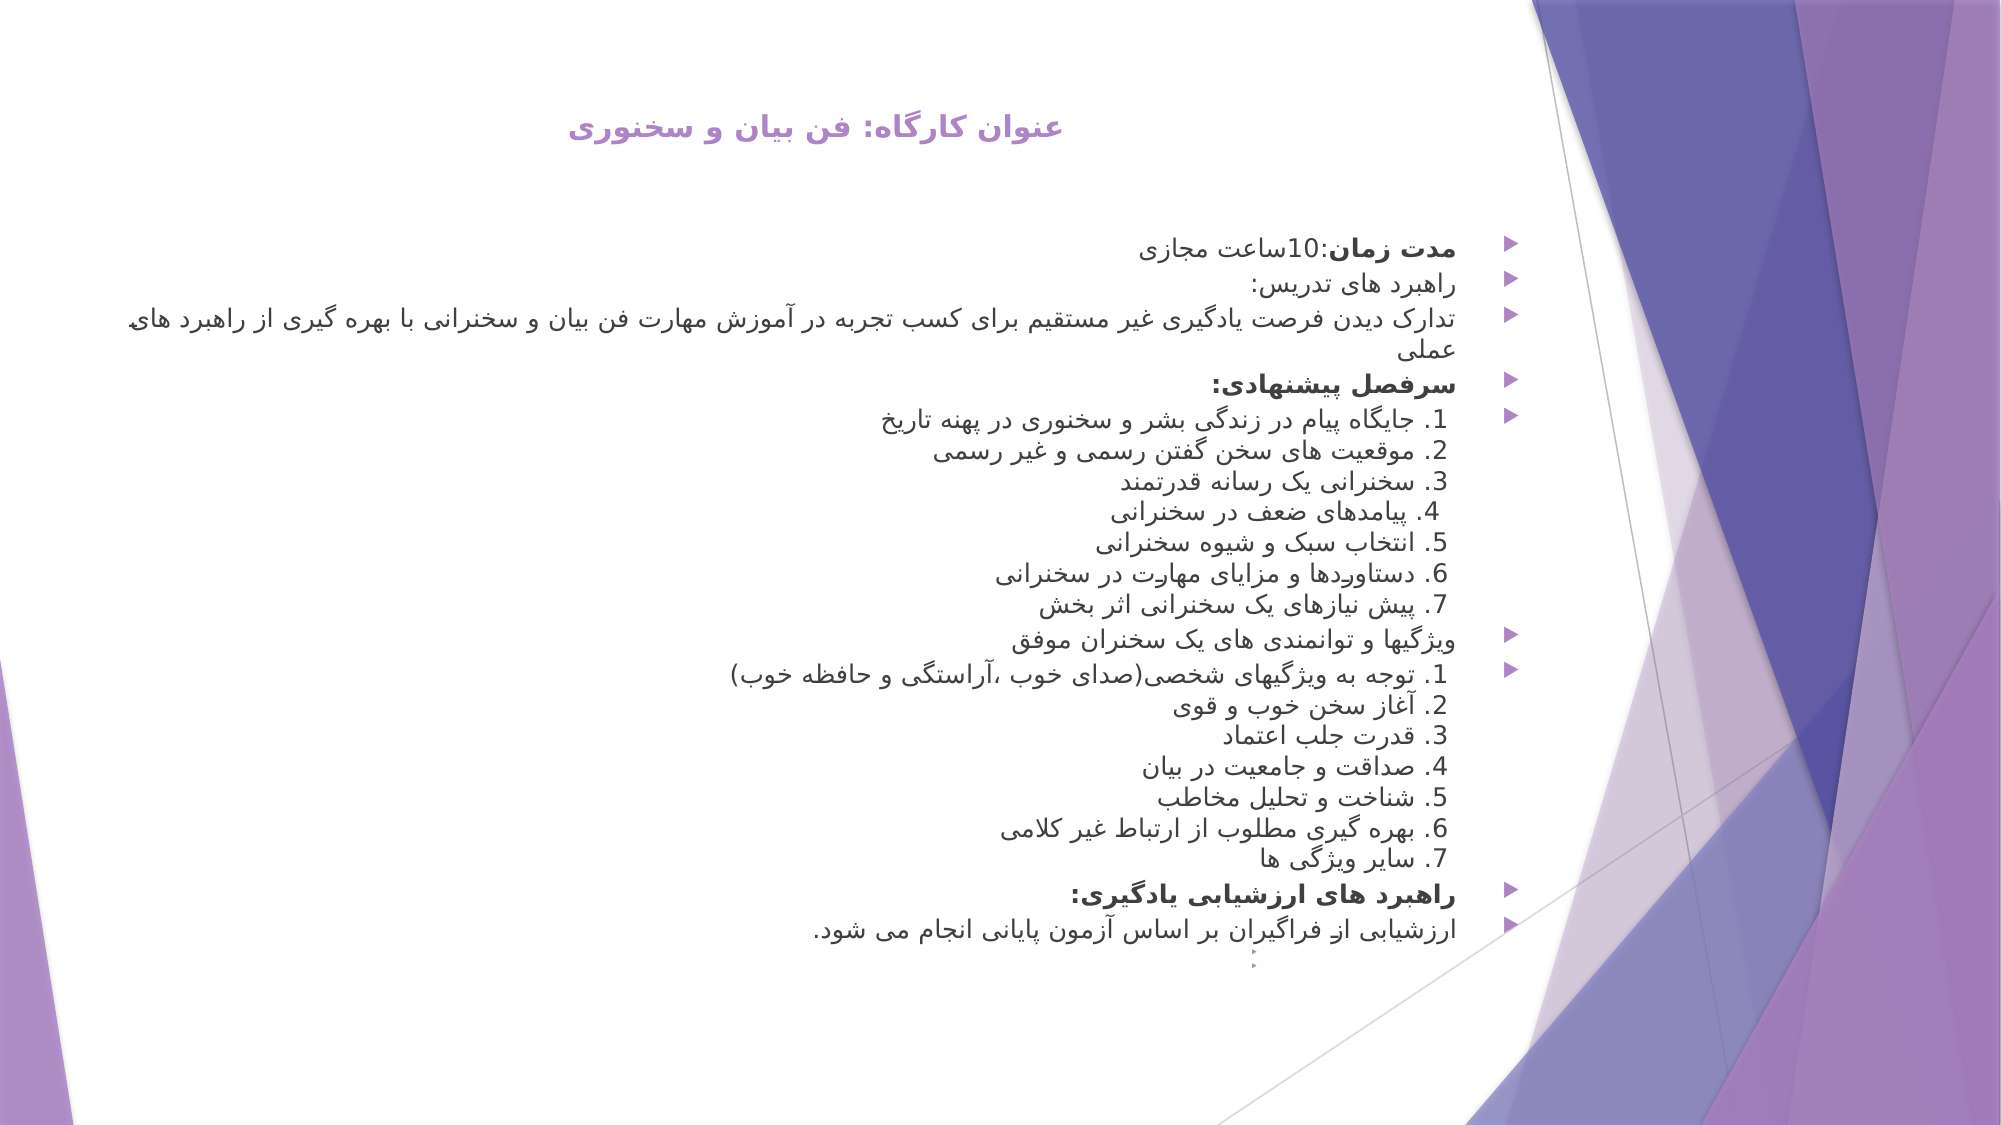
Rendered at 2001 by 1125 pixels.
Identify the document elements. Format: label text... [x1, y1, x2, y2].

title عنوان کارگاه: فن بیان و سخنوری [111, 99, 1522, 223]
list مدت زمان:10ساعت مجازی راهبرد های تدریس: تدارک دیدن فرصت یادگیری غیر مستقیم برای کسب تجربه در آموزش مهارت فن بیان و سخنرانی با بهره گیری از راهبرد های عملی سرفصل پیشنهادی: 1. جایگاه پیام در زندگی بشر و سخنوری در پهنه تاریخ 2. موقعیت های سخن گفتن رسمی و غیر رسمی 3. سخنرانی یک رسانه قدرتمند 4. پیامدهای ضعف در سخنرانی 5. انتخاب سبک و شیوه سخنرانی 6. دستاوردها و مزایای مهارت در سخنرانی 7. پیش نیازهای یک سخنرانی اثر بخش ویژگیها و توانمندی های یک سخنران موفق 1. توجه به ویژگیهای شخصی(صدای خوب ،آراستگی و حافظه خوب) 2. آغاز سخن خوب و قوی 3. قدرت جلب اعتماد 4. صداقت و جامعیت در بیان 5. شناخت و تحلیل مخاطب 6. بهره گیری مطلوب از ارتباط غیر کلامی 7. سایر ویژگی ها راهبرد های ارزشیابی یادگیری: ارزشیابی از فراگیران بر اساس آزمون پایانی انجام می شود. [111, 223, 1522, 991]
